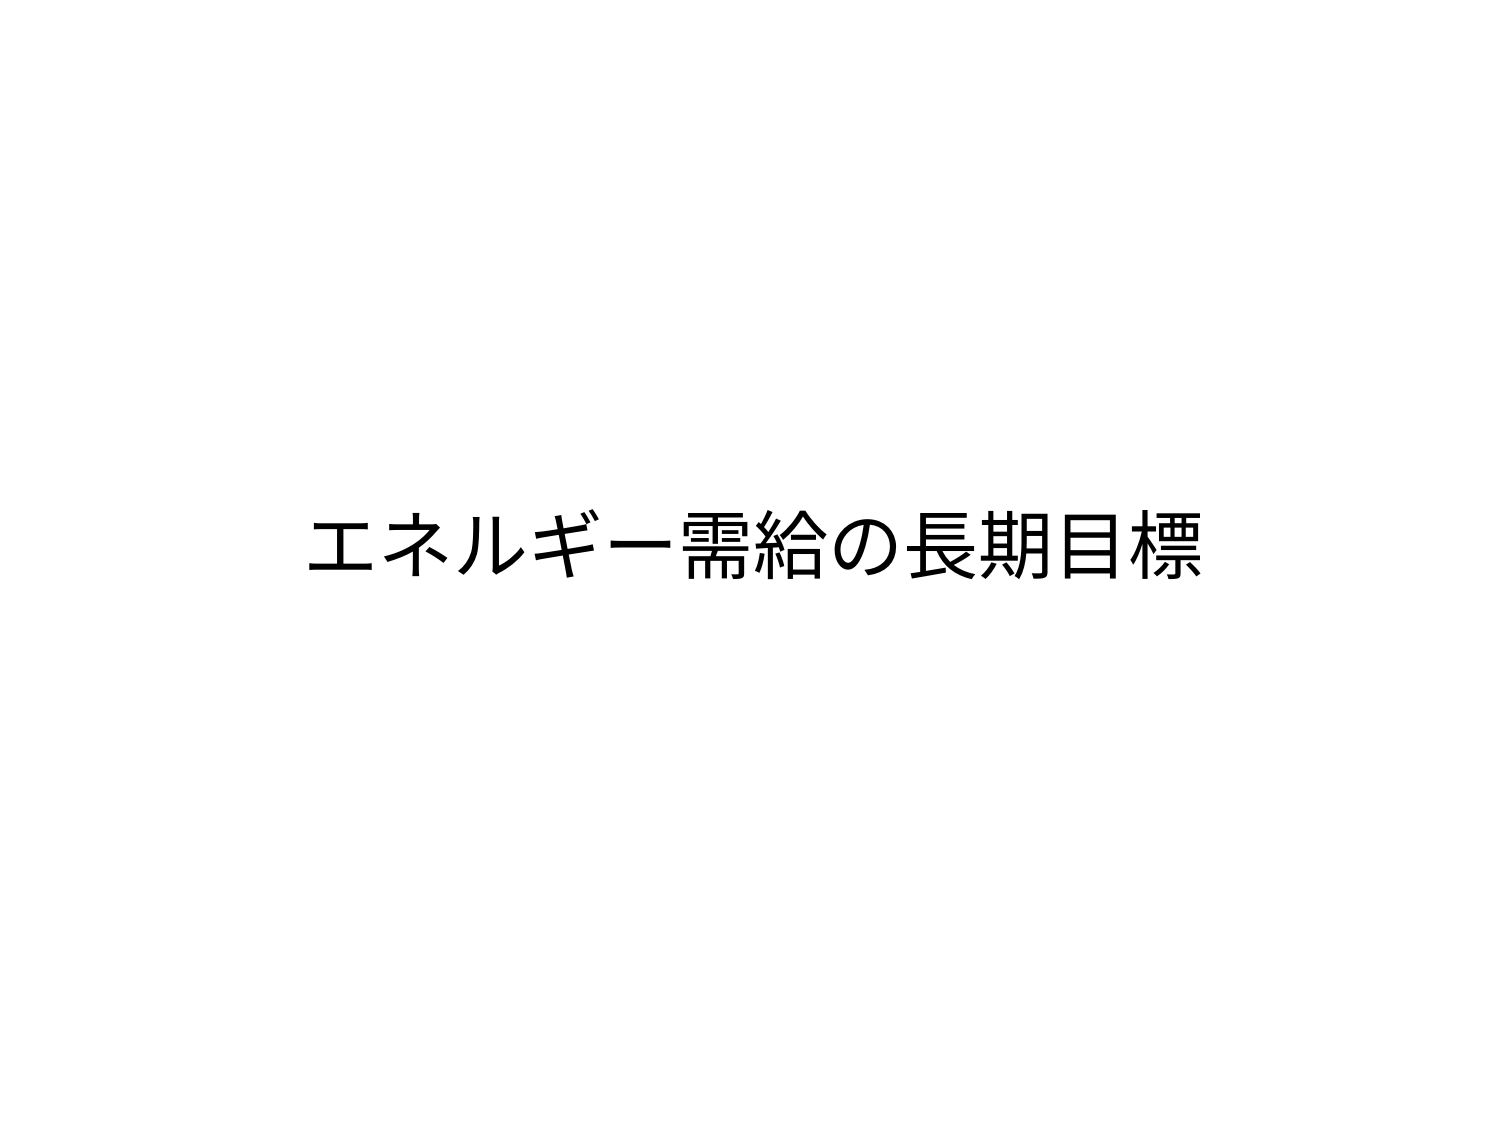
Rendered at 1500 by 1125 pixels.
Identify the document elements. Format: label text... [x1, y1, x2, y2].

text_box エネルギー需給の長期目標 [68, 491, 1439, 596]
